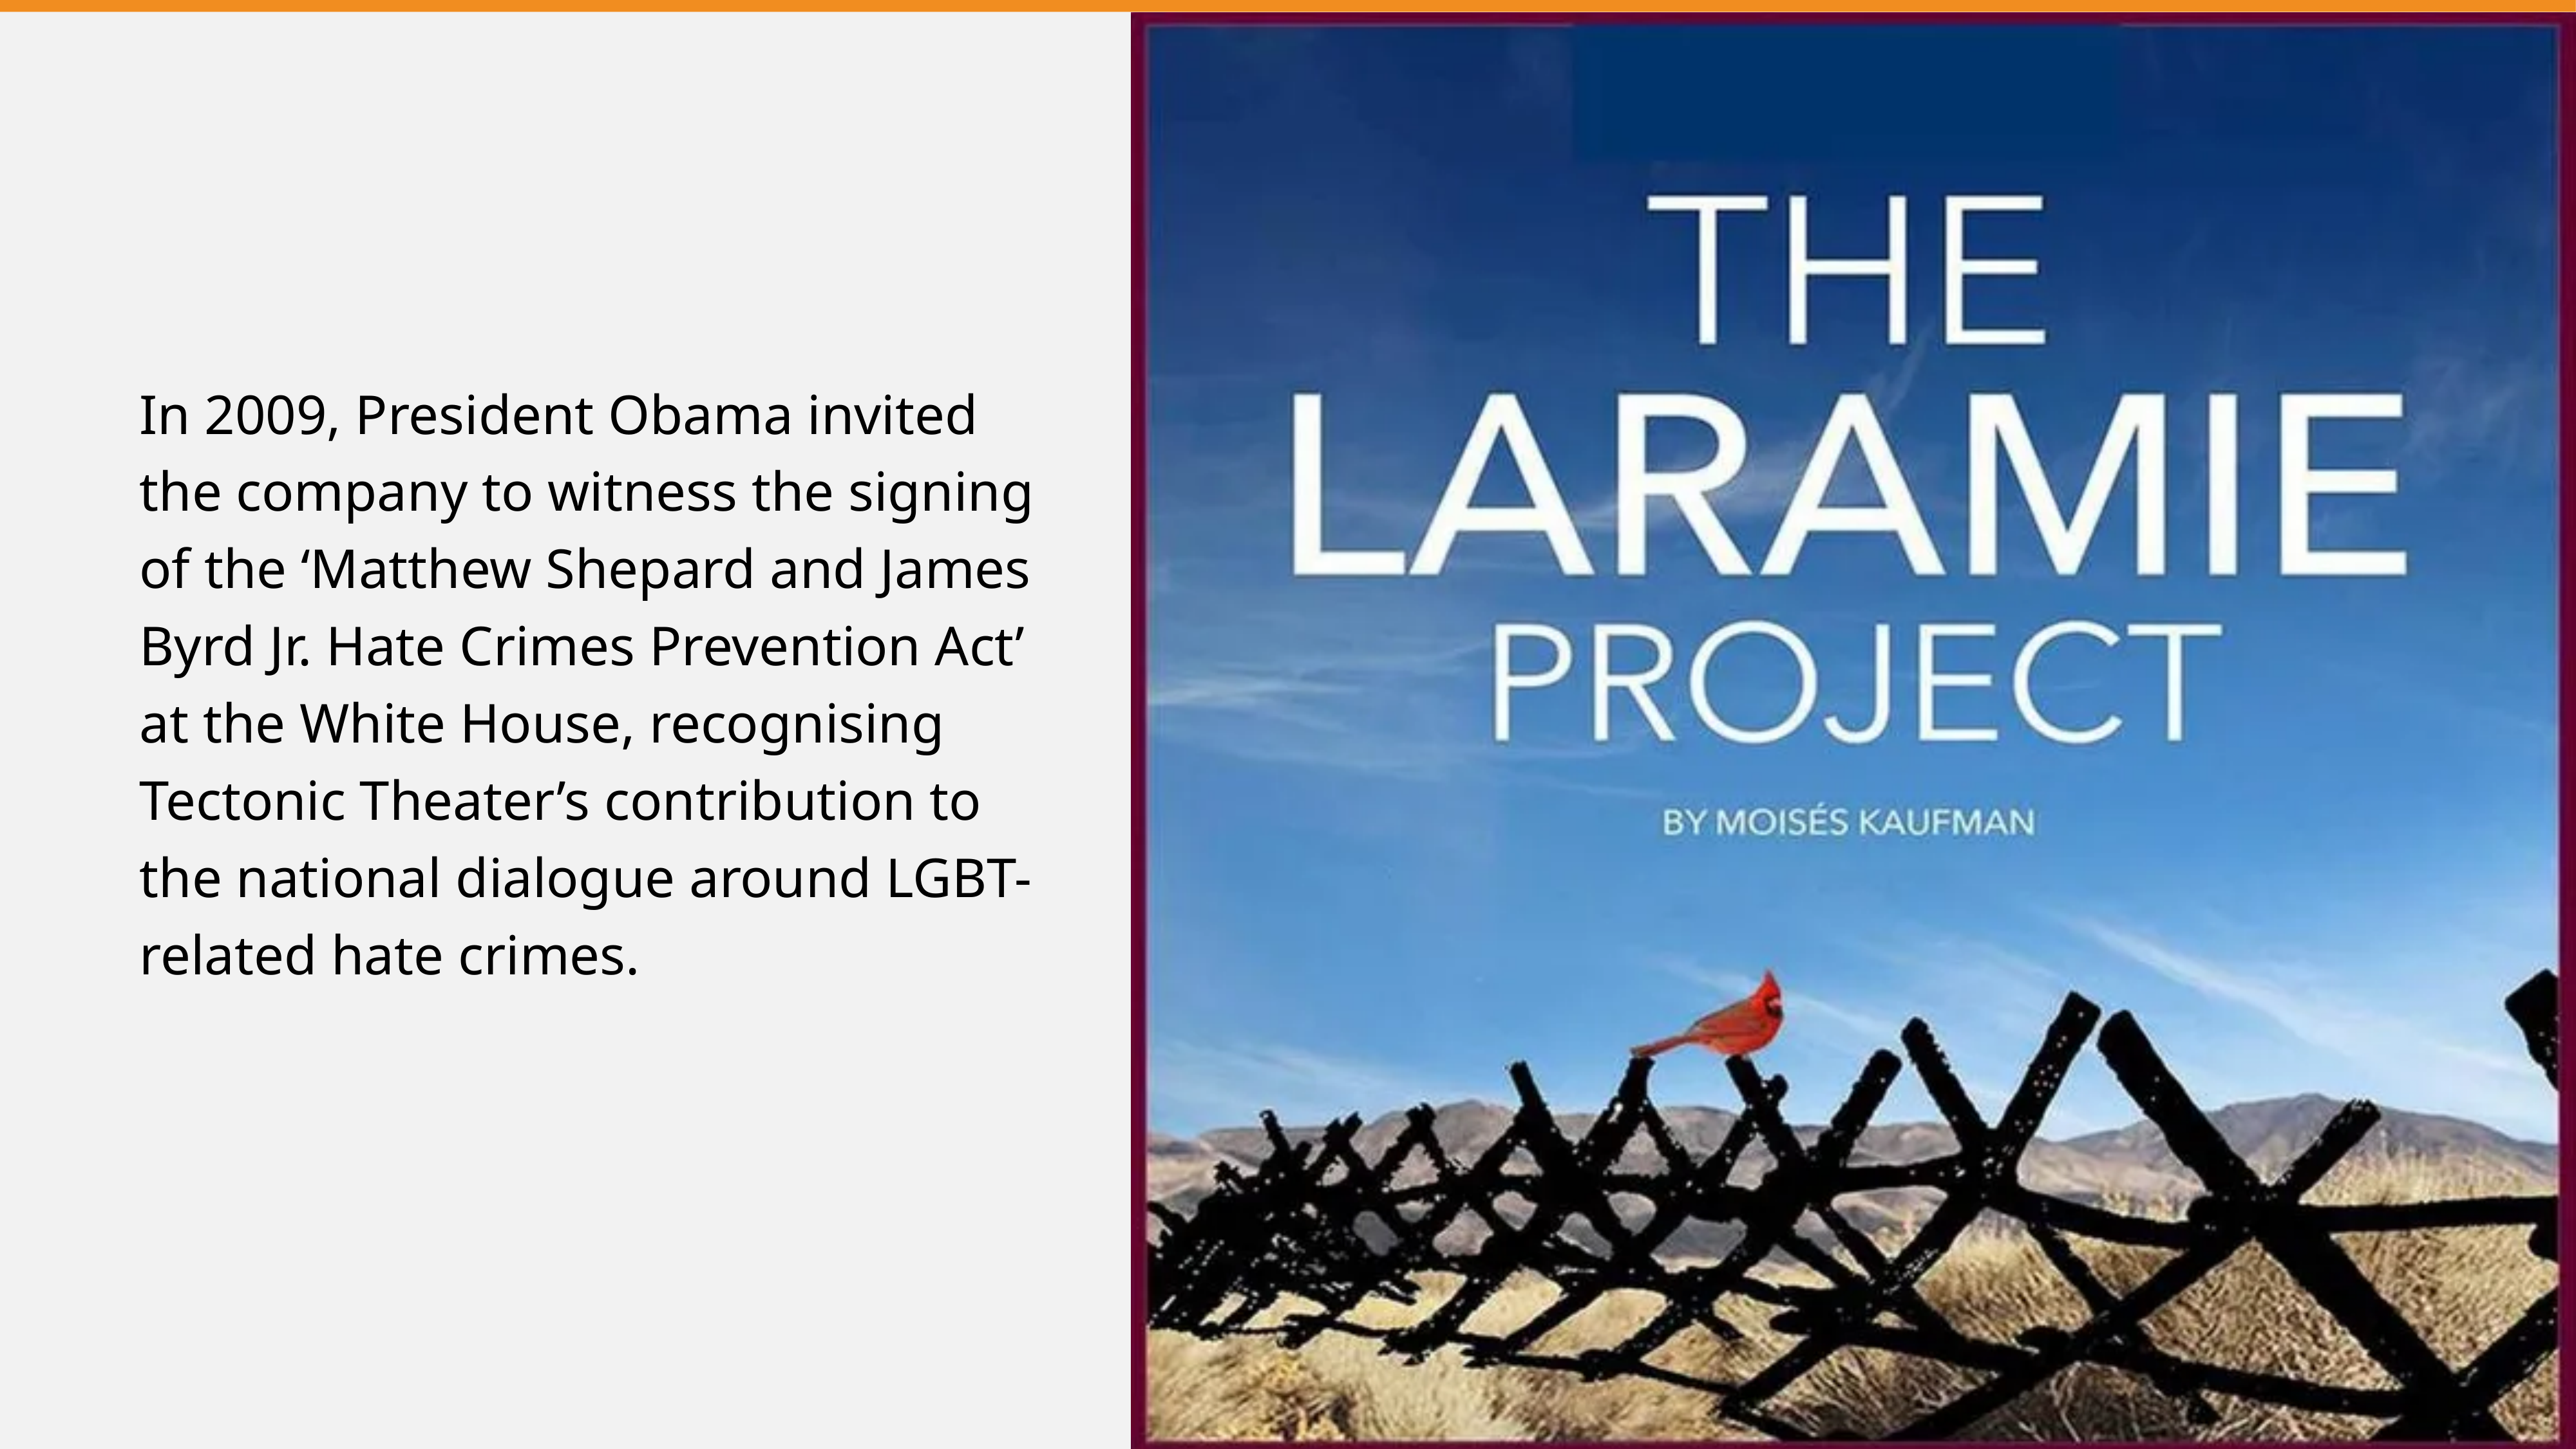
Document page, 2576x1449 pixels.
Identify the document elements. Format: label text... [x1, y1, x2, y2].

picture [0, 0, 2576, 1449]
list In 2009, President Obama invited the company to witness the signing of the ‘Matthew Shepard and James Byrd Jr. Hate Crimes Prevention Act’ at the White House, recognising Tectonic Theater’s contribution to the national dialogue around LGBT-related hate crimes. [133, 361, 1057, 1039]
